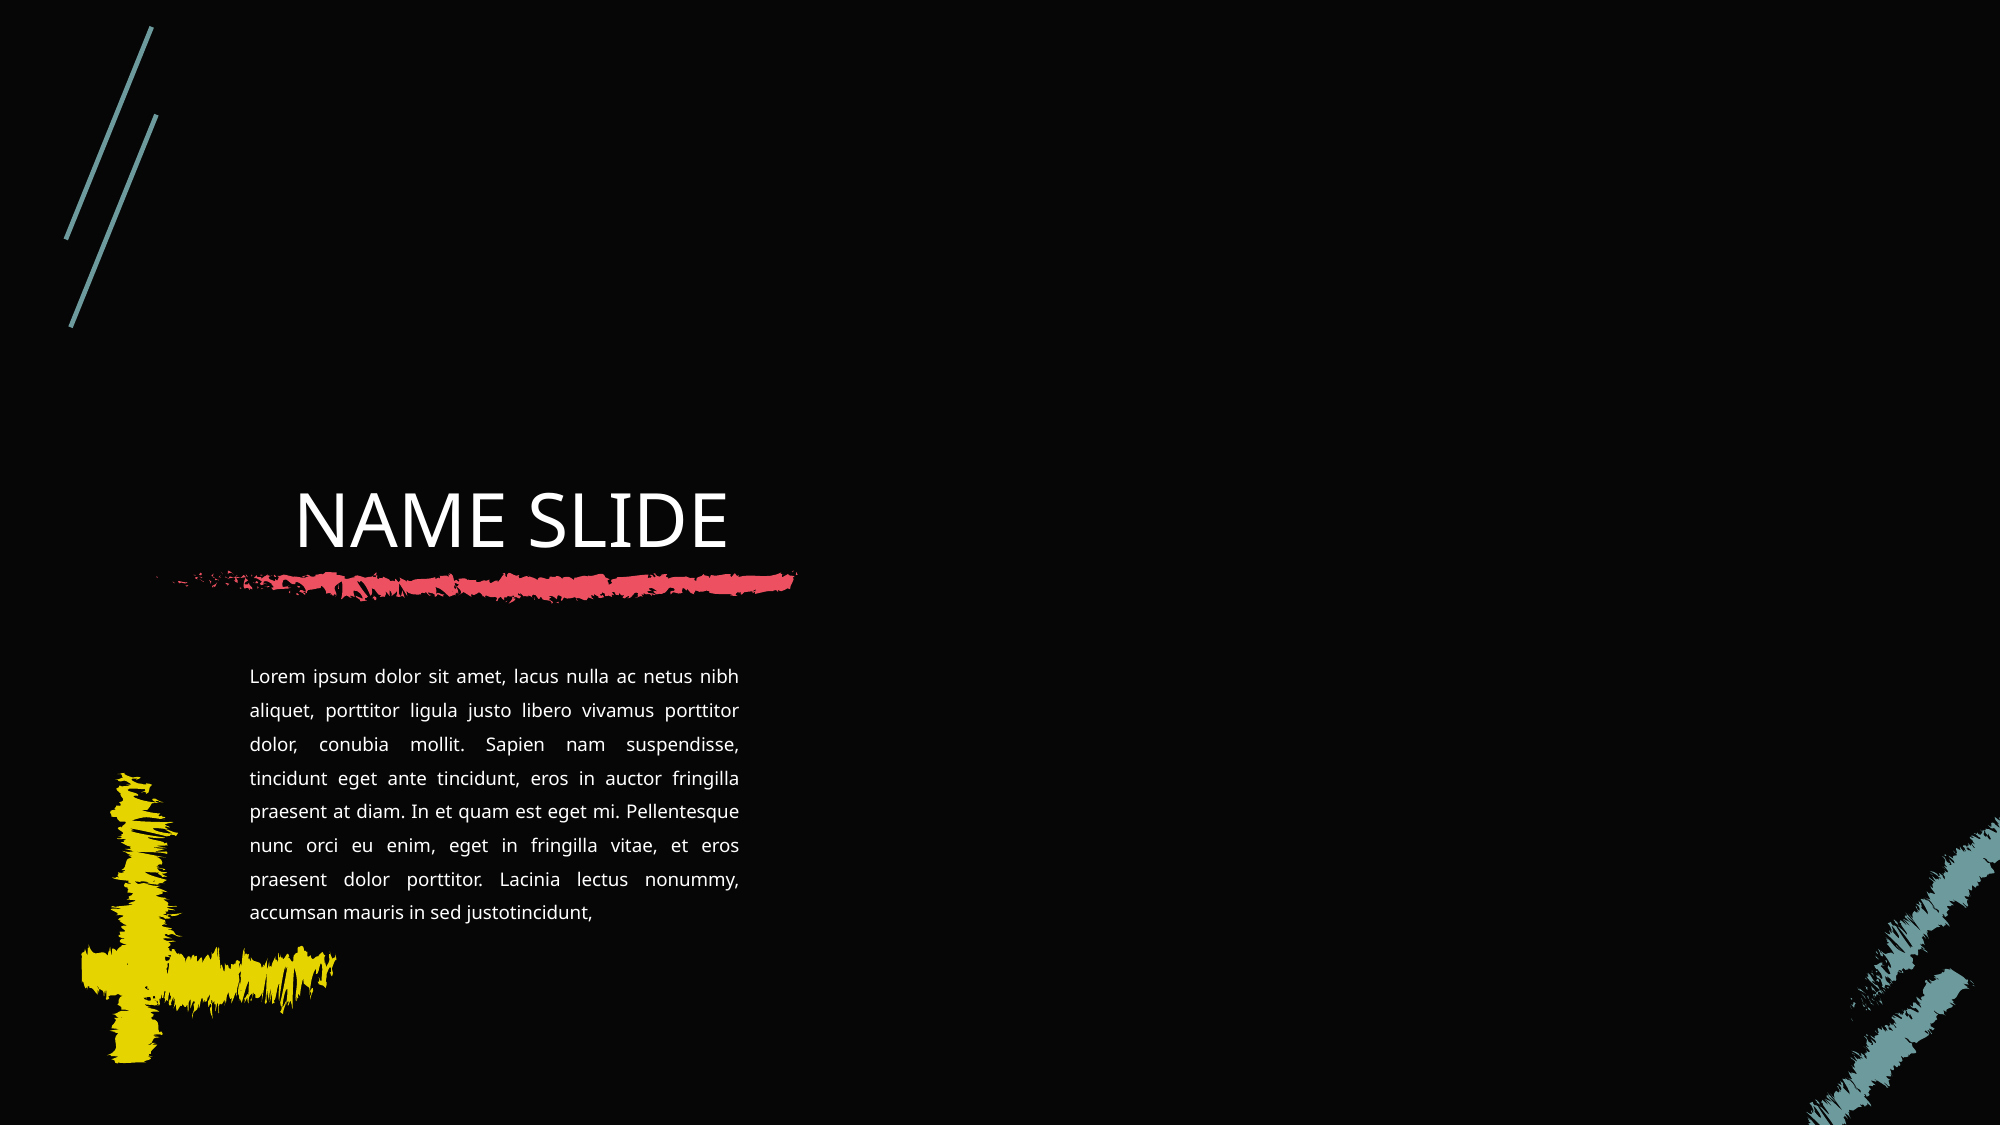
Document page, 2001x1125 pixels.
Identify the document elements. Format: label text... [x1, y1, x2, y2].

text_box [156, 568, 798, 604]
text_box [65, 26, 157, 328]
picture [1137, 0, 2000, 1125]
text_box [81, 772, 337, 1064]
text_box Lorem ipsum dolor sit amet, lacus nulla ac netus nibh aliquet, porttitor ligula justo libero vivamus porttitor dolor, conubia mollit. Sapien nam suspendisse, tincidunt eget ante tincidunt, eros in auctor fringilla praesent at diam. In et quam est eget mi. Pellentesque nunc orci eu enim, eget in fringilla vitae, et eros praesent dolor porttitor. Lacinia lectus nonummy, accumsan mauris in sed justotincidunt, [234, 646, 754, 931]
text_box NAME SLIDE [253, 452, 771, 568]
